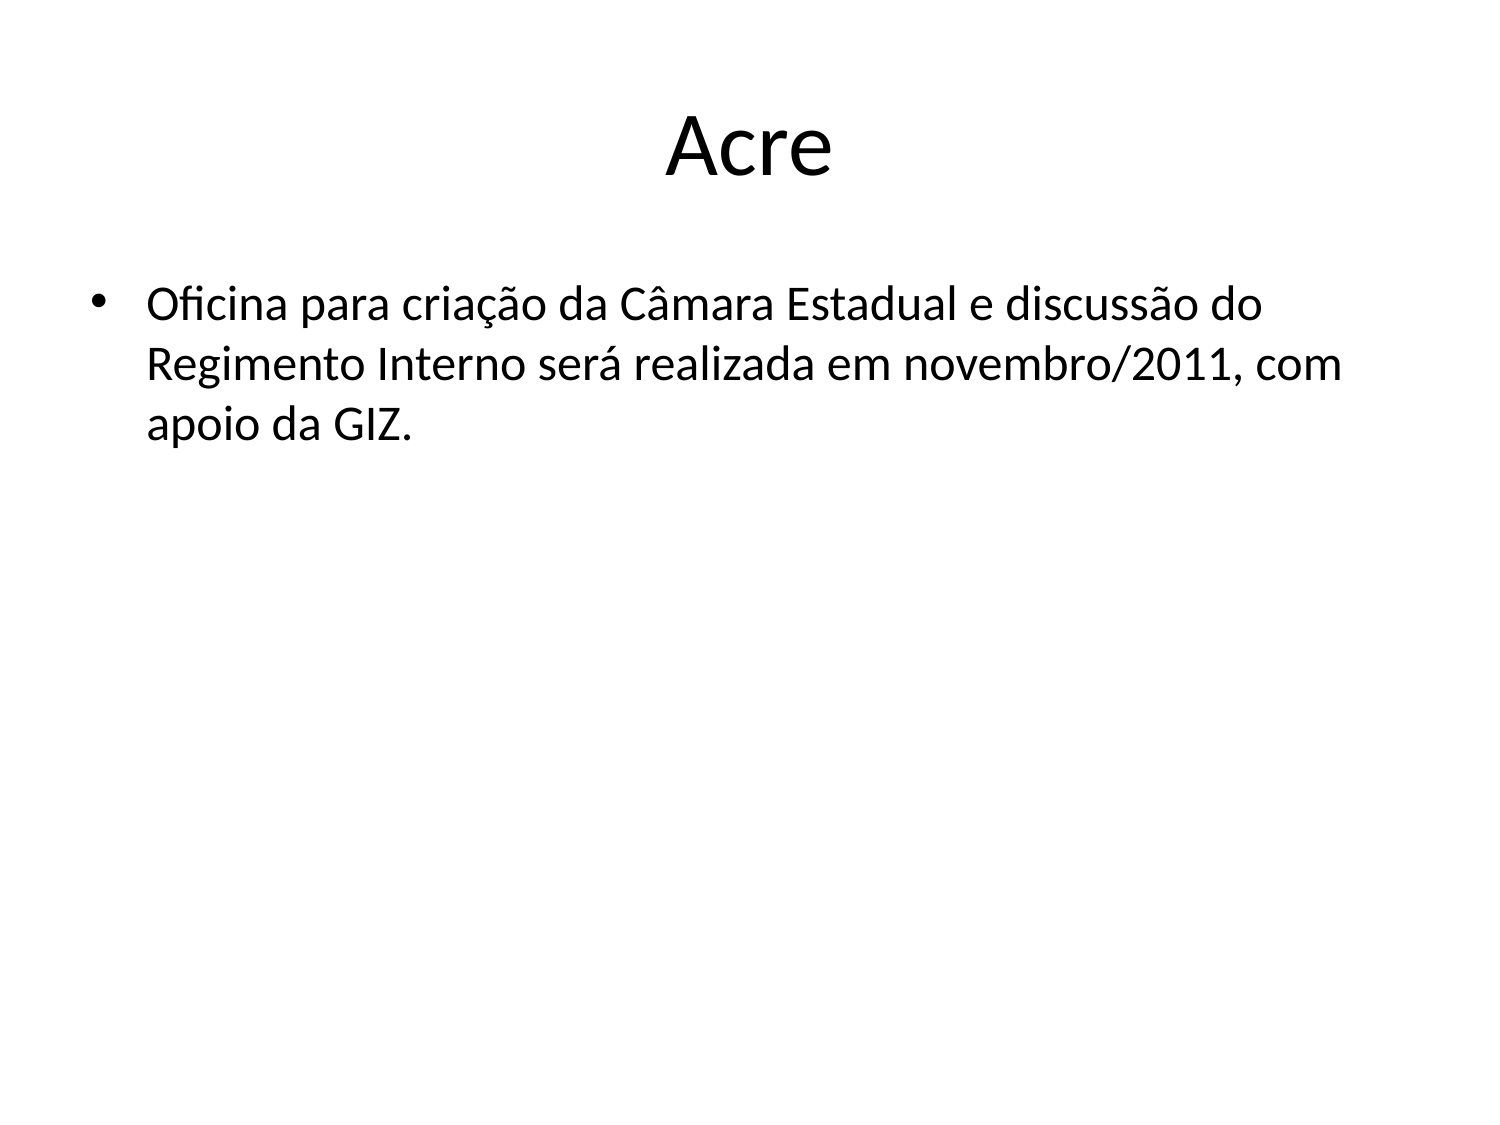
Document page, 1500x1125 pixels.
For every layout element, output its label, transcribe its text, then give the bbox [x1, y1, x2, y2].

title Acre [75, 45, 1425, 233]
list Oficina para criação da Câmara Estadual e discussão do Regimento Interno será realizada em novembro/2011, com apoio da GIZ. [75, 262, 1425, 1005]
